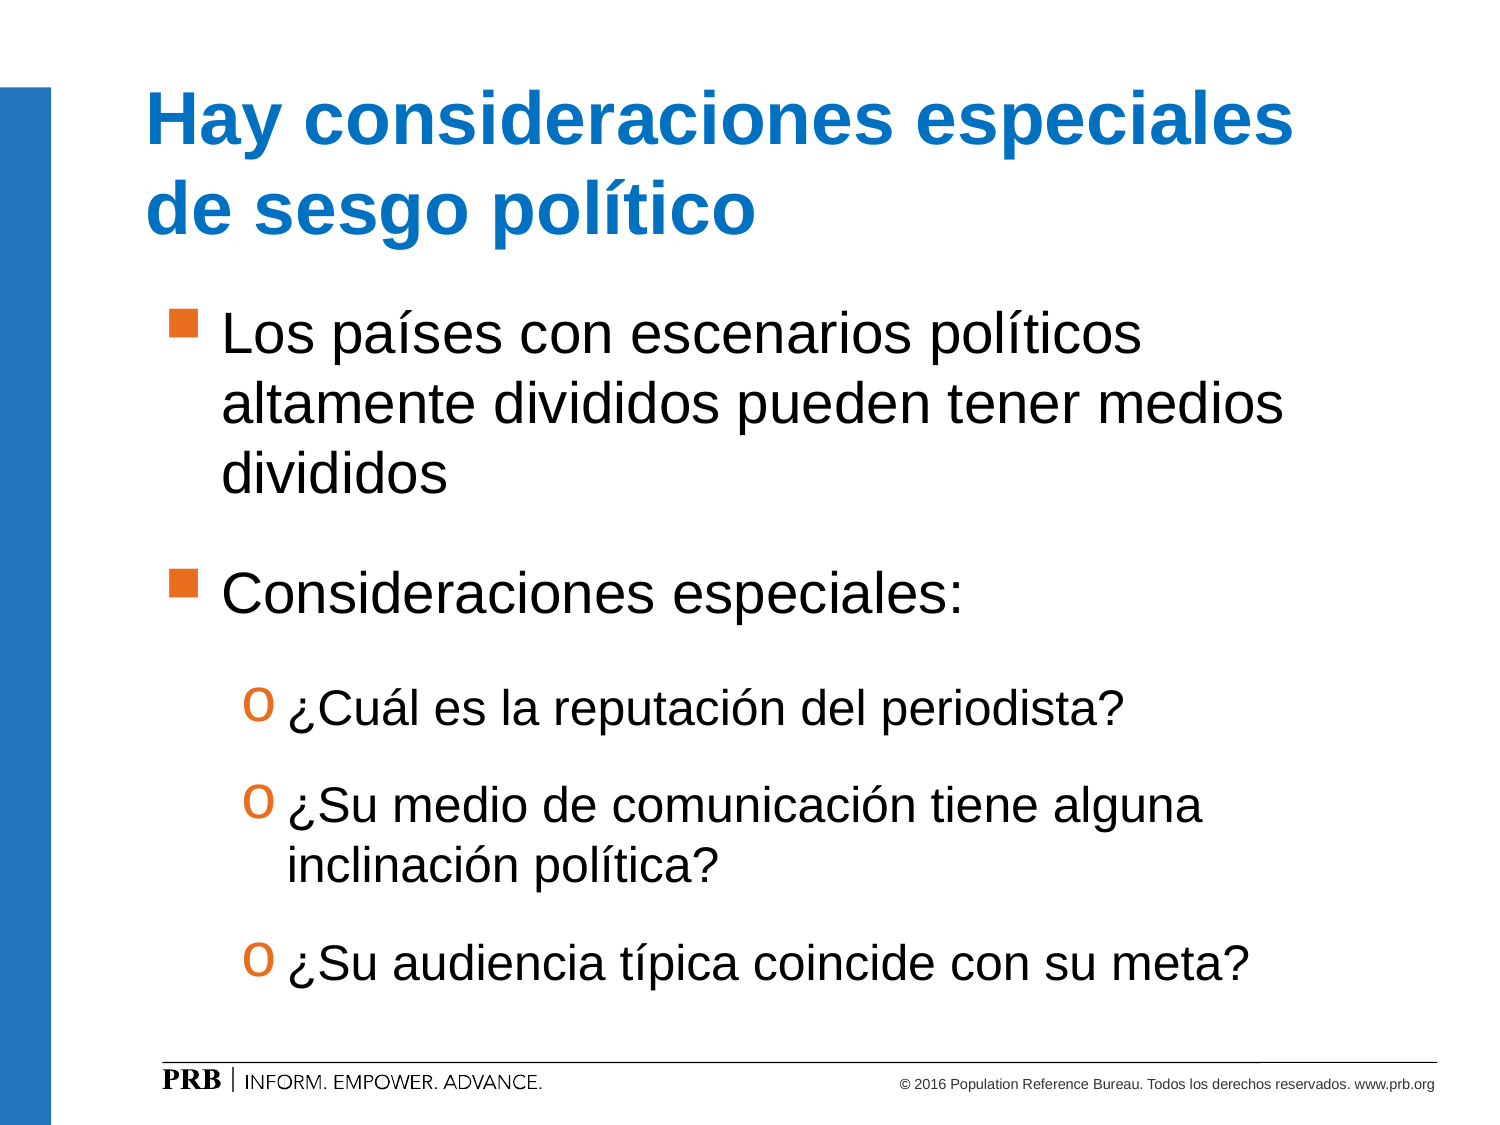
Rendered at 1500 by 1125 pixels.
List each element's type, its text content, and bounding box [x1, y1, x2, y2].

title Hay consideraciones especiales de sesgo político [130, 62, 1400, 225]
list Los países con escenarios políticos altamente divididos pueden tener medios divididos Consideraciones especiales: ¿Cuál es la reputación del periodista? ¿Su medio de comunicación tiene alguna inclinación política? ¿Su audiencia típica coincide con su meta? [150, 287, 1418, 1050]
